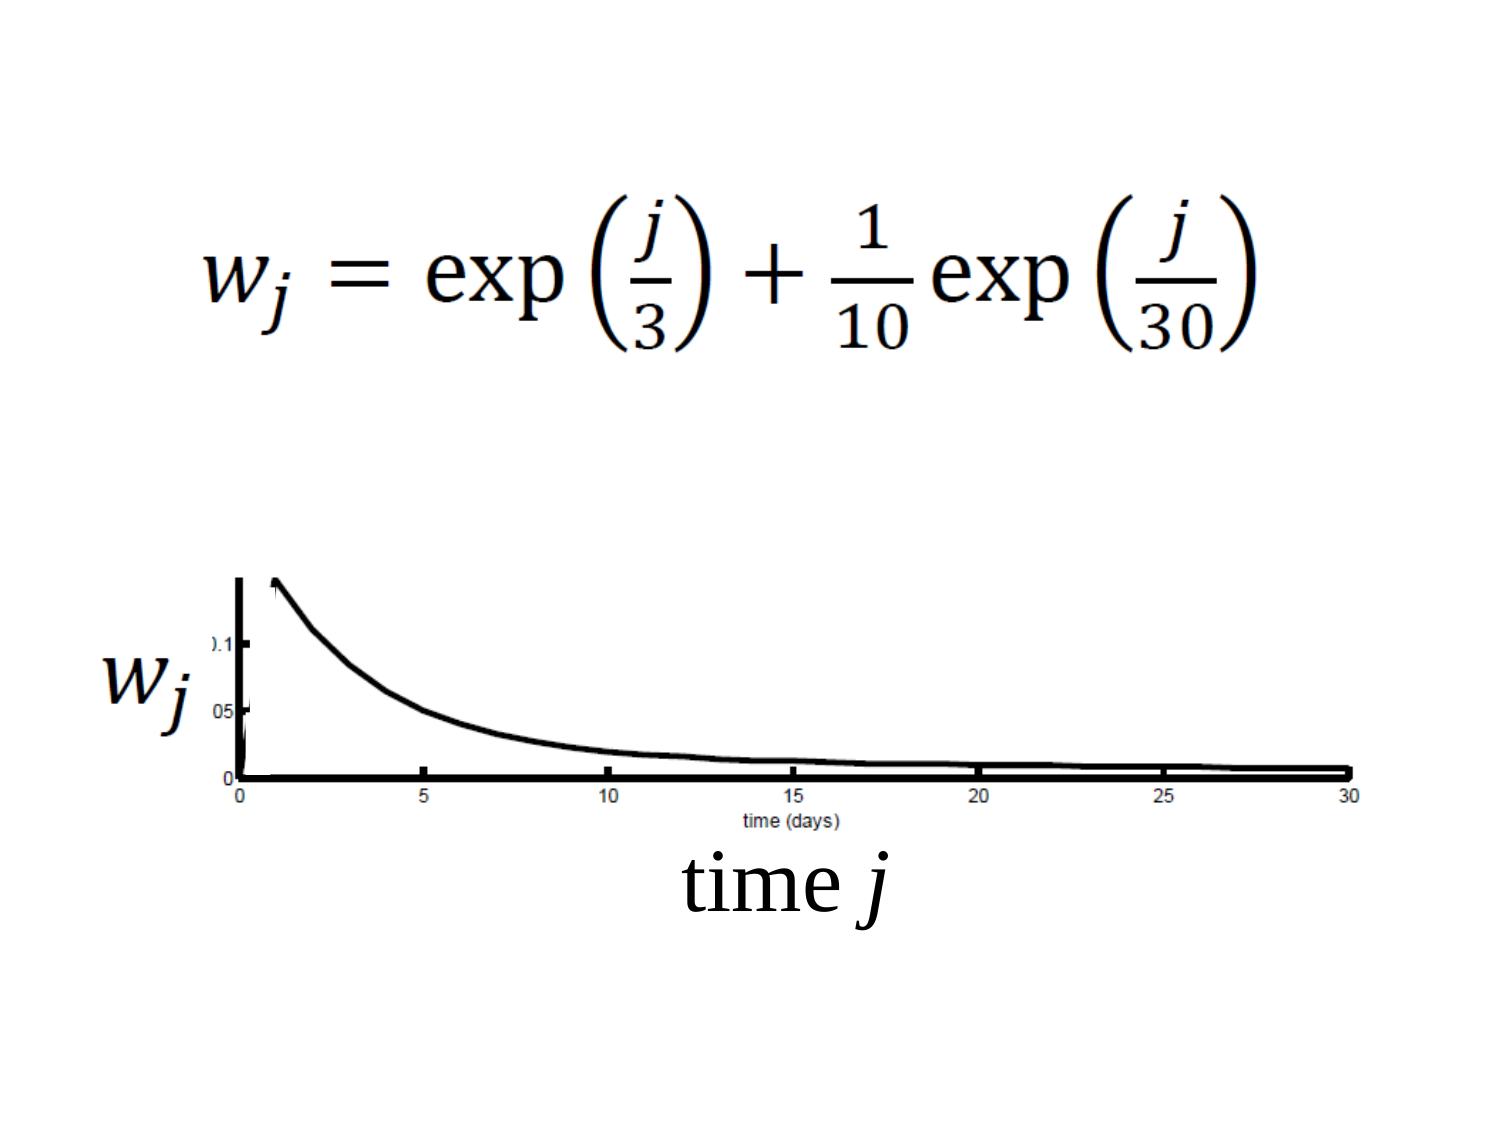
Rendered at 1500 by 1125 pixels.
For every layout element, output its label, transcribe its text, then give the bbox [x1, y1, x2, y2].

title time j [229, 854, 1343, 938]
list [149, 137, 1320, 426]
picture [49, 538, 1380, 846]
